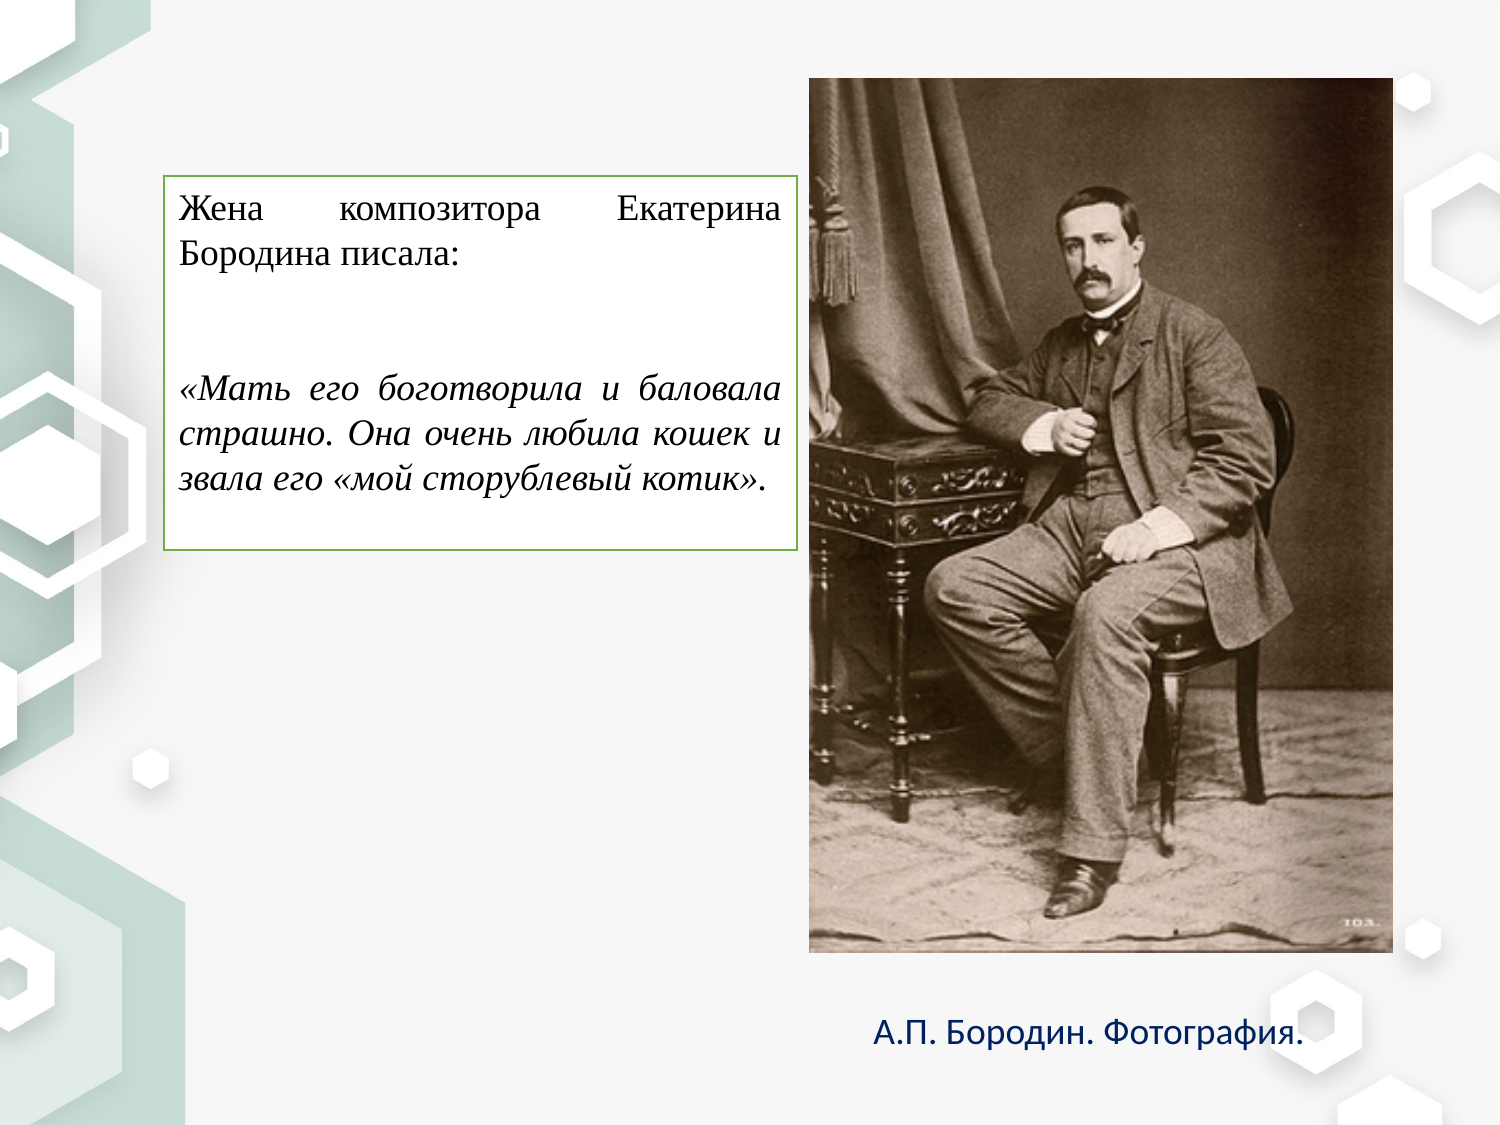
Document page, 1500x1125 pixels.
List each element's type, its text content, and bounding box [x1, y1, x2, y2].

picture [0, 0, 1500, 1125]
text_box А.П. Бородин. Фотография. [858, 999, 1329, 1060]
text_box Жена композитора Екатерина Бородина писала: «Мать его боготворила и баловала страшно. Она очень любила кошек и звала его «мой сторублевый котик». [163, 175, 798, 551]
